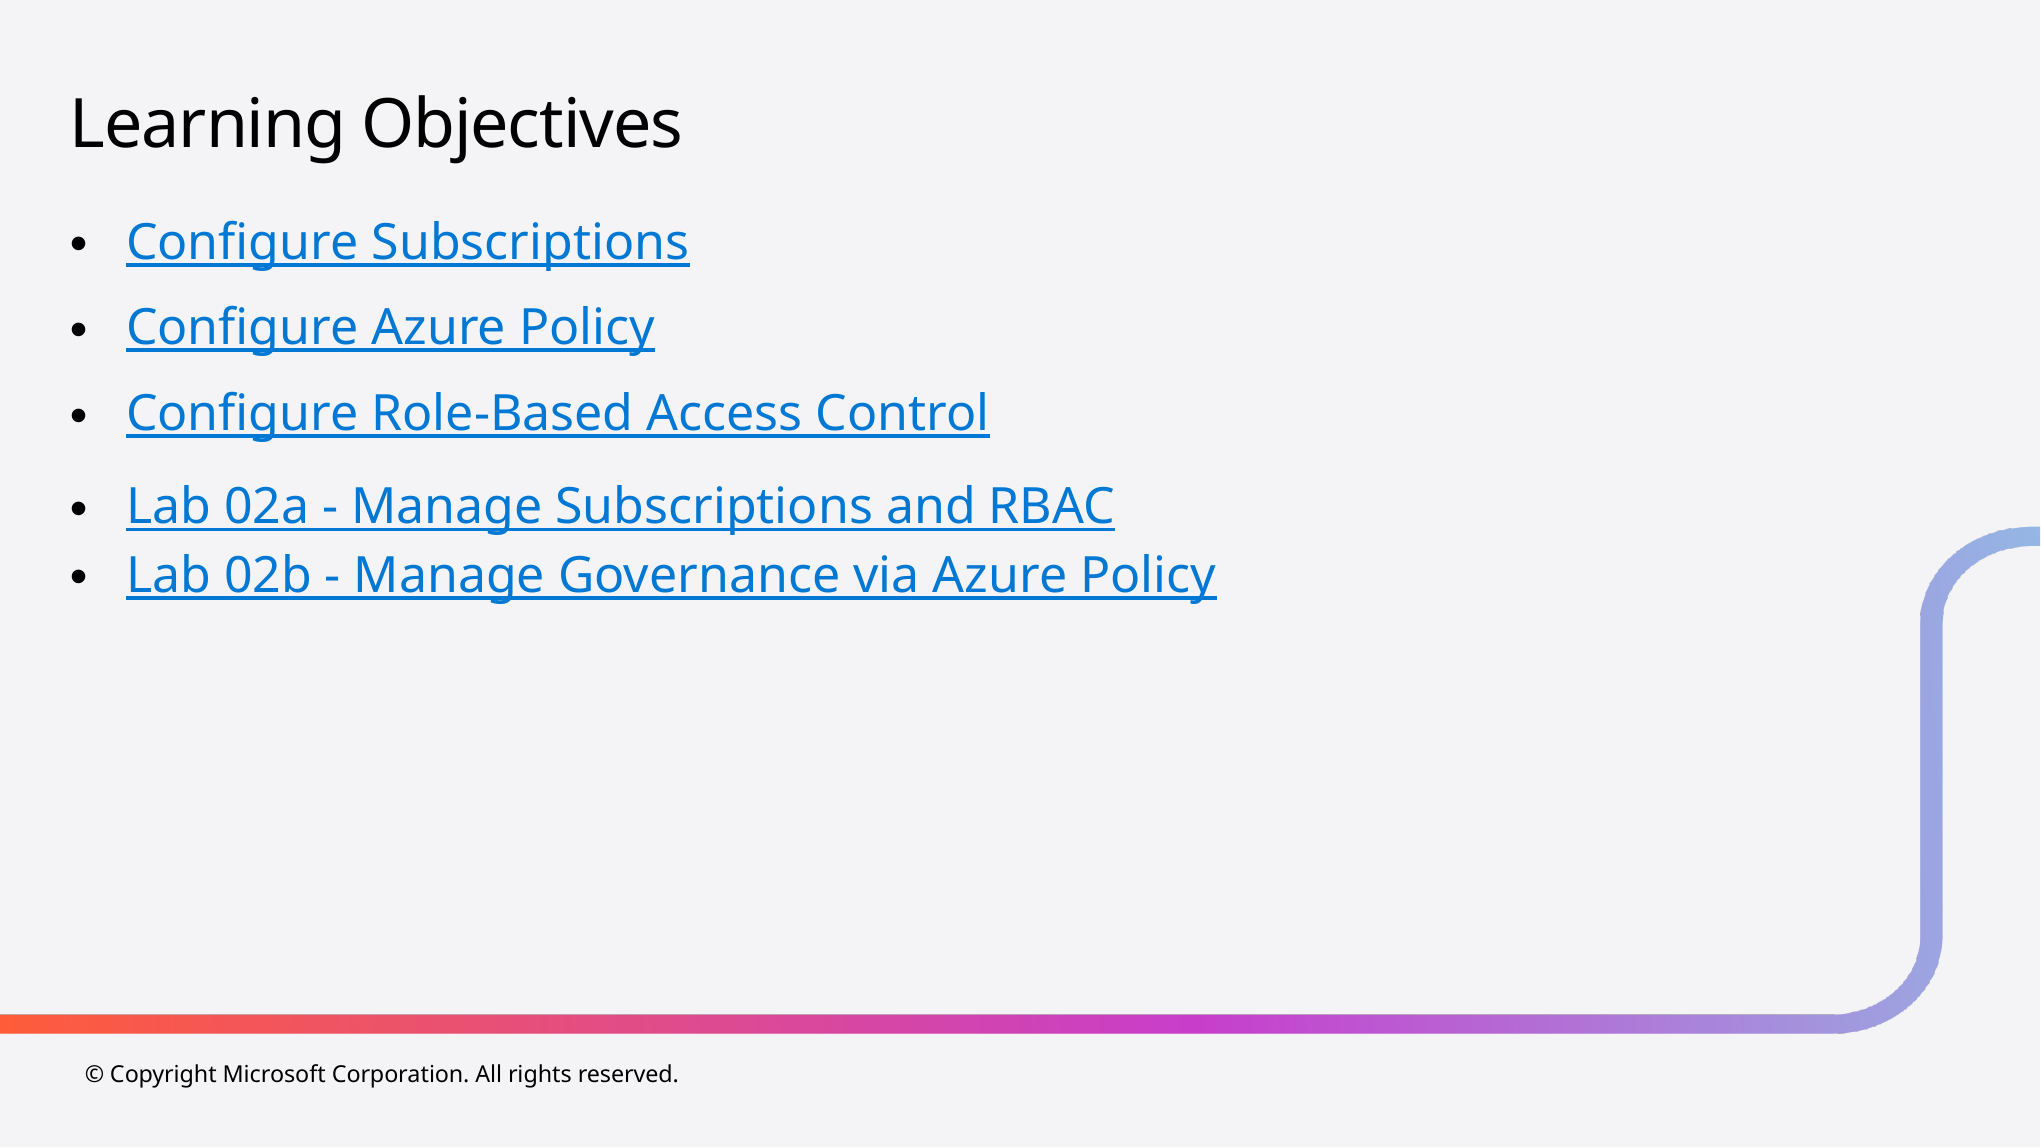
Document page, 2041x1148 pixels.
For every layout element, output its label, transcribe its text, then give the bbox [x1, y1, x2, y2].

text_box Configure Subscriptions Configure Azure Policy Configure Role-Based Access Control Lab 02a - Manage Subscriptions and RBAC Lab 02b - Manage Governance via Azure Policy [69, 209, 1468, 611]
title Learning Objectives [70, 73, 1968, 188]
picture [0, 526, 2041, 1034]
